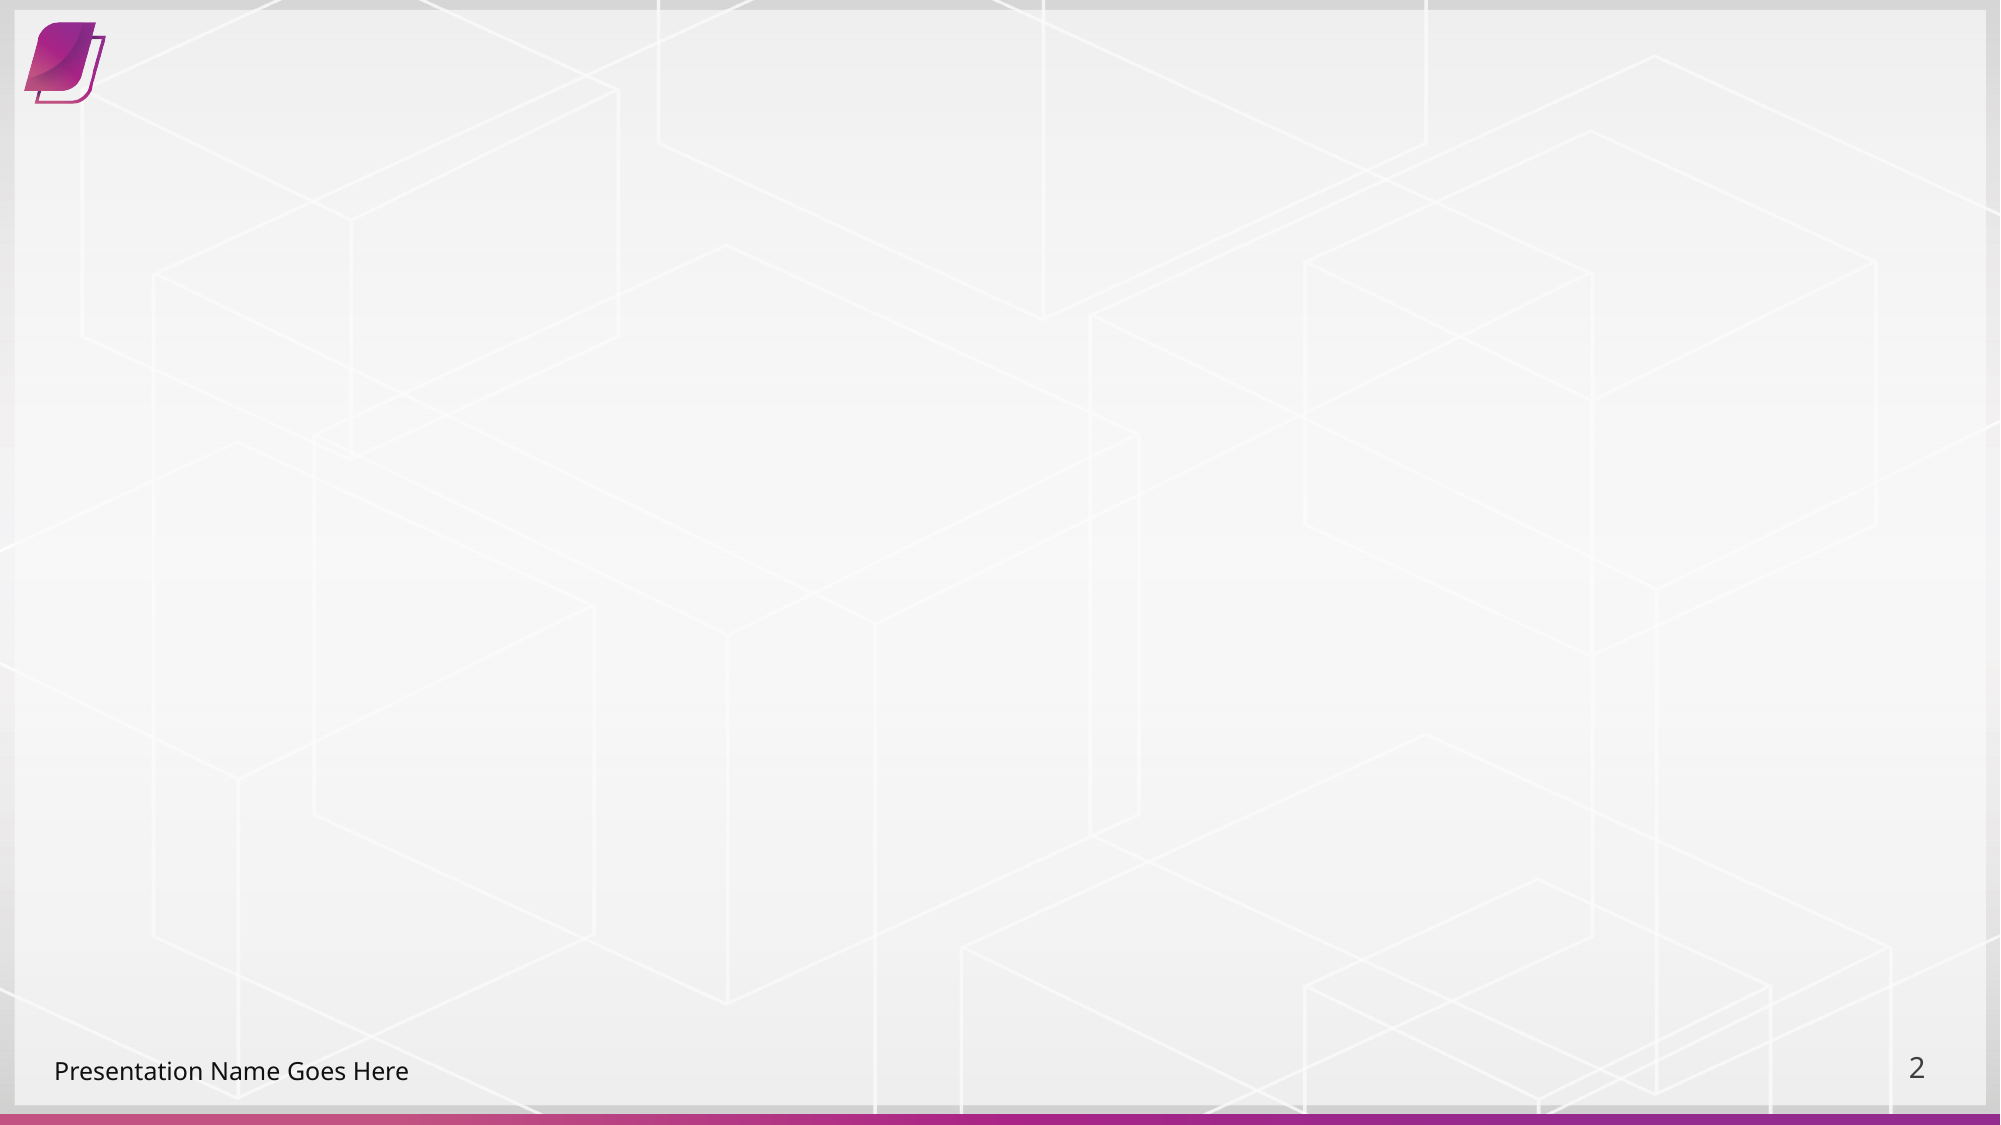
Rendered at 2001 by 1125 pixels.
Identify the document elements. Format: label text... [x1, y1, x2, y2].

footer Presentation Name Goes Here [39, 1042, 715, 1103]
picture [24, 22, 106, 104]
slide_number 2 [1490, 1039, 1941, 1100]
picture [0, 1114, 2000, 1125]
